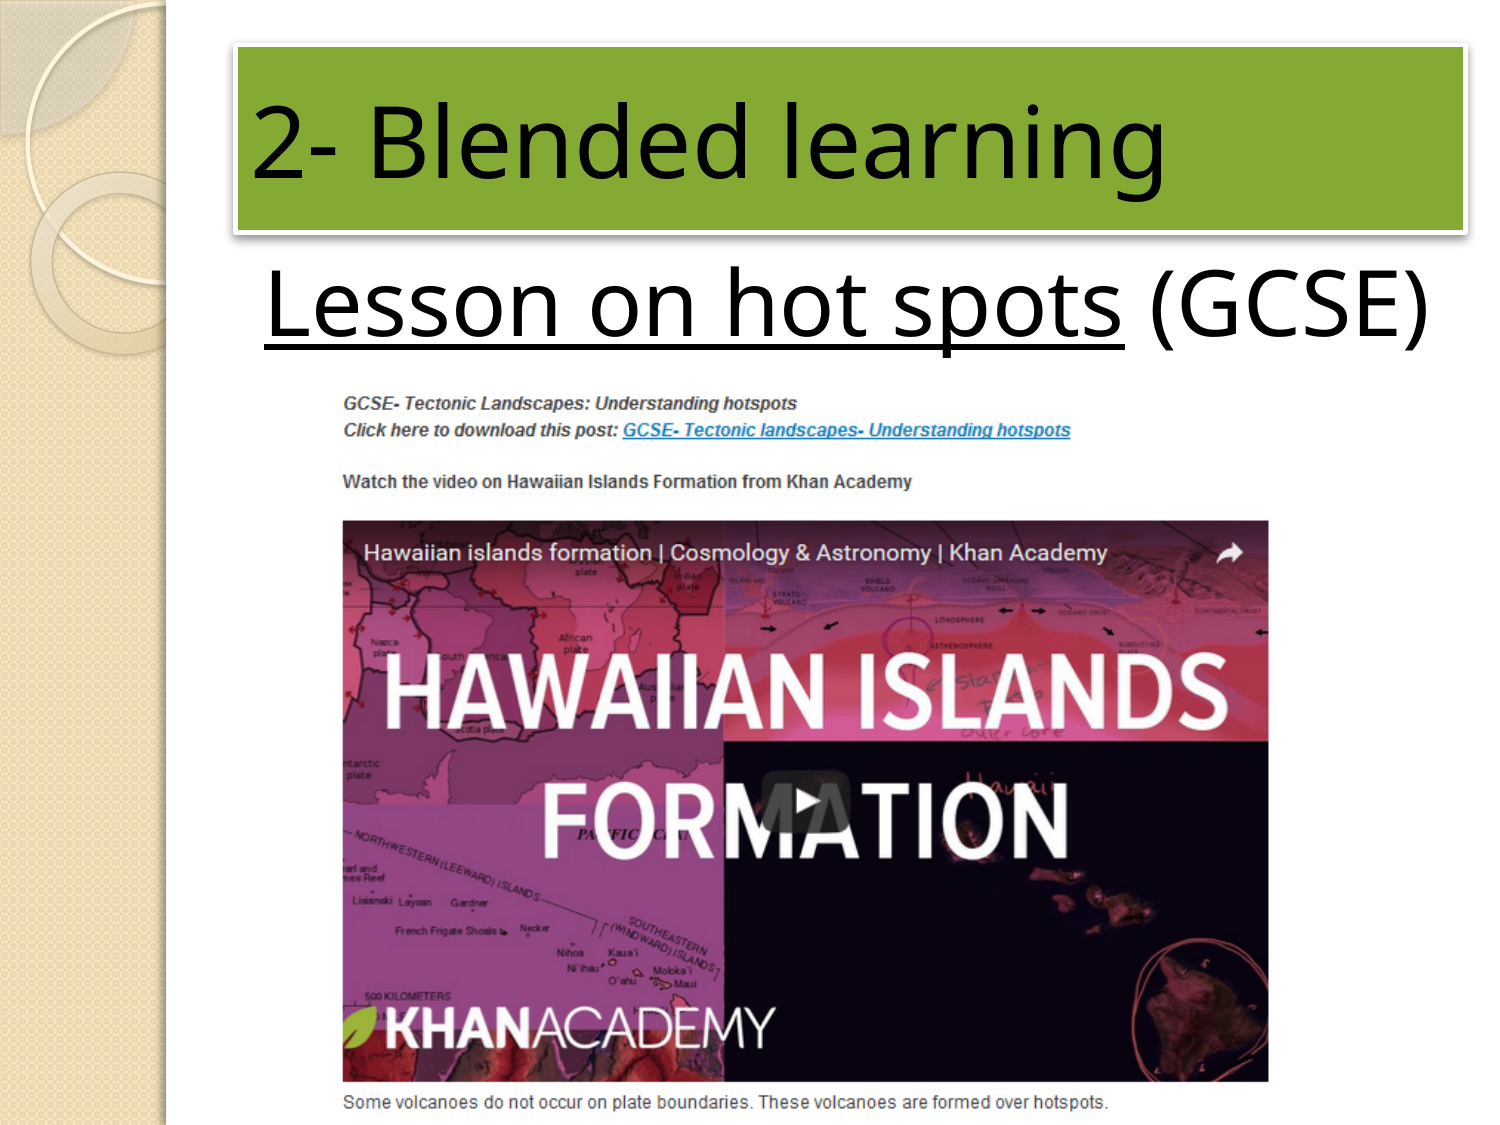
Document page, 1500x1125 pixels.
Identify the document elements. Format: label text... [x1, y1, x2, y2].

list Lesson on hot spots (GCSE) [235, 237, 1466, 1025]
picture [312, 376, 1282, 1125]
title 2- Blended learning [233, 43, 1468, 235]
